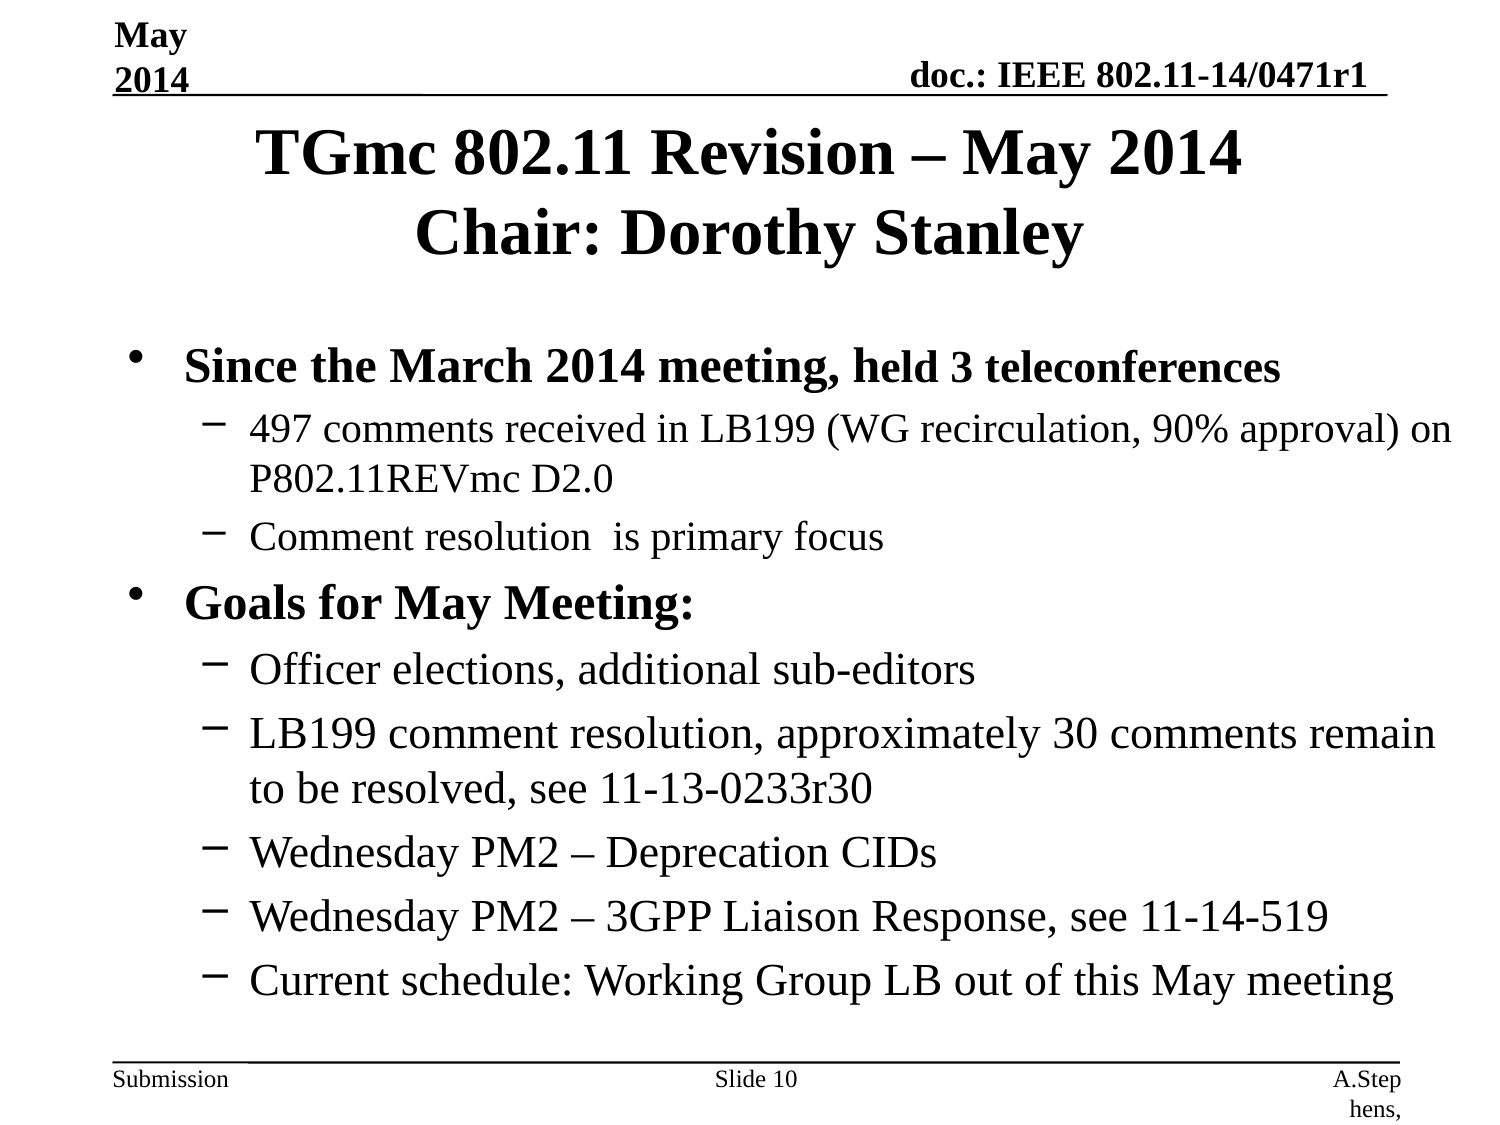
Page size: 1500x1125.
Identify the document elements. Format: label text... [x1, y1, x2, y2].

slide_number Slide 10 [712, 1062, 800, 1093]
footer A.Stephens, Intel, D. Stanley, Aruba [1325, 1062, 1402, 1093]
title TGmc 802.11 Revision – May 2014 Chair: Dorothy Stanley [112, 99, 1388, 275]
list Since the March 2014 meeting, held 3 teleconferences 497 comments received in LB199 (WG recirculation, 90% approval) on P802.11REVmc D2.0 Comment resolution is primary focus Goals for May Meeting: Officer elections, additional sub-editors LB199 comment resolution, approximately 30 comments remain to be resolved, see 11-13-0233r30 Wednesday PM2 – Deprecation CIDs Wednesday PM2 – 3GPP Liaison Response, see 11-14-519 Current schedule: Working Group LB out of this May meeting [112, 324, 1475, 1038]
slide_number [114, 54, 257, 100]
